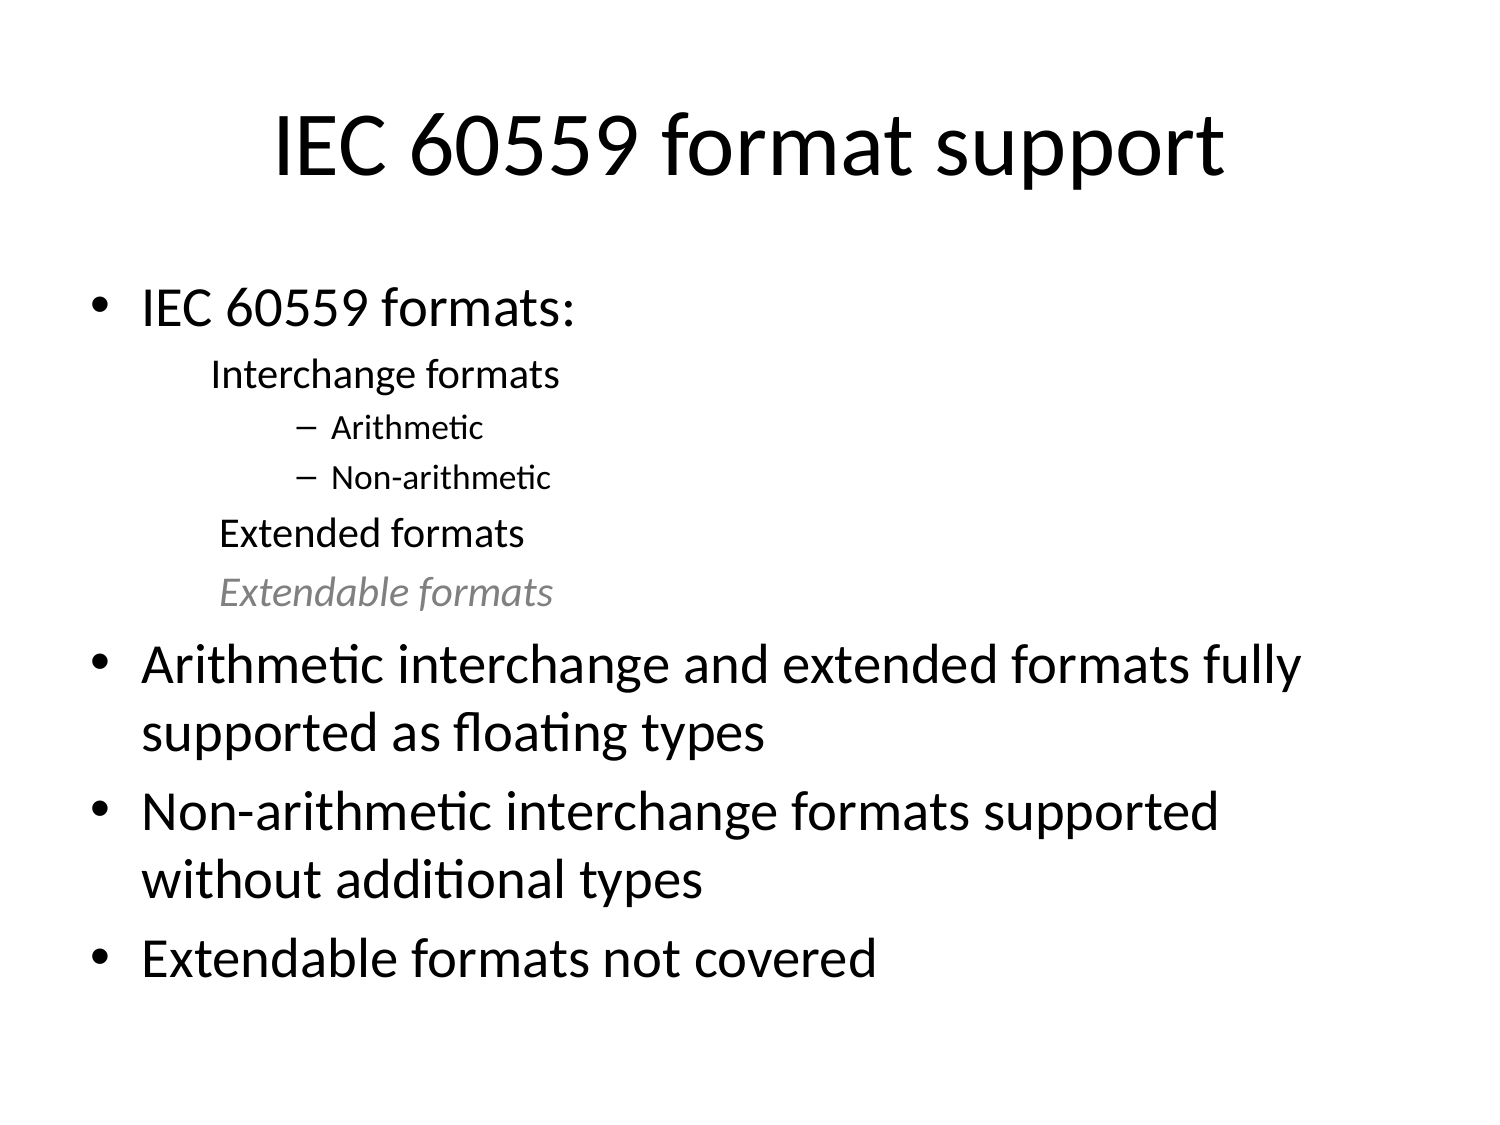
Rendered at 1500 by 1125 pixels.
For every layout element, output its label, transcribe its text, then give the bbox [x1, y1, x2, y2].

list IEC 60559 formats: Interchange formats Arithmetic Non-arithmetic Extended formats Extendable formats Arithmetic interchange and extended formats fully supported as floating types Non-arithmetic interchange formats supported without additional types Extendable formats not covered [75, 262, 1425, 1005]
title IEC 60559 format support [75, 45, 1425, 233]
